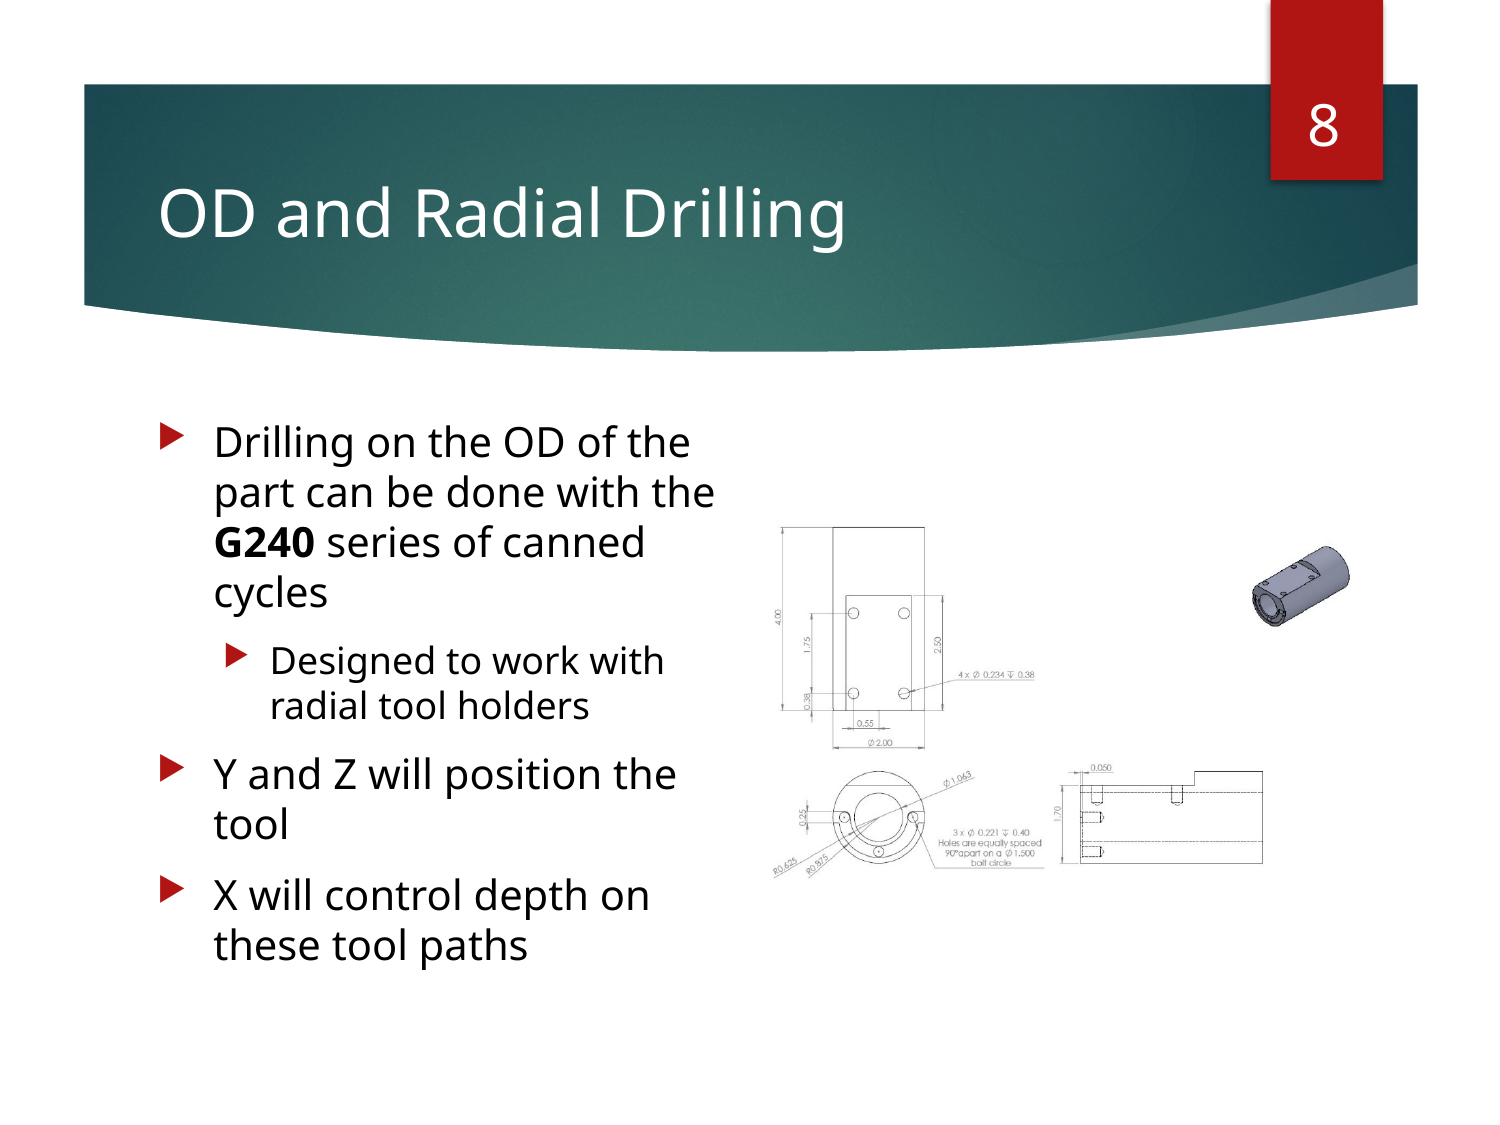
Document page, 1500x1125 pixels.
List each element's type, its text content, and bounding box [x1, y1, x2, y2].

slide_number 8 [1259, 48, 1390, 175]
list Drilling on the OD of the part can be done with the G240 series of canned cycles Designed to work with radial tool holders Y and Z will position the tool X will control depth on these tool paths [142, 408, 739, 988]
title OD and Radial Drilling [142, 152, 1183, 269]
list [760, 516, 1359, 883]
